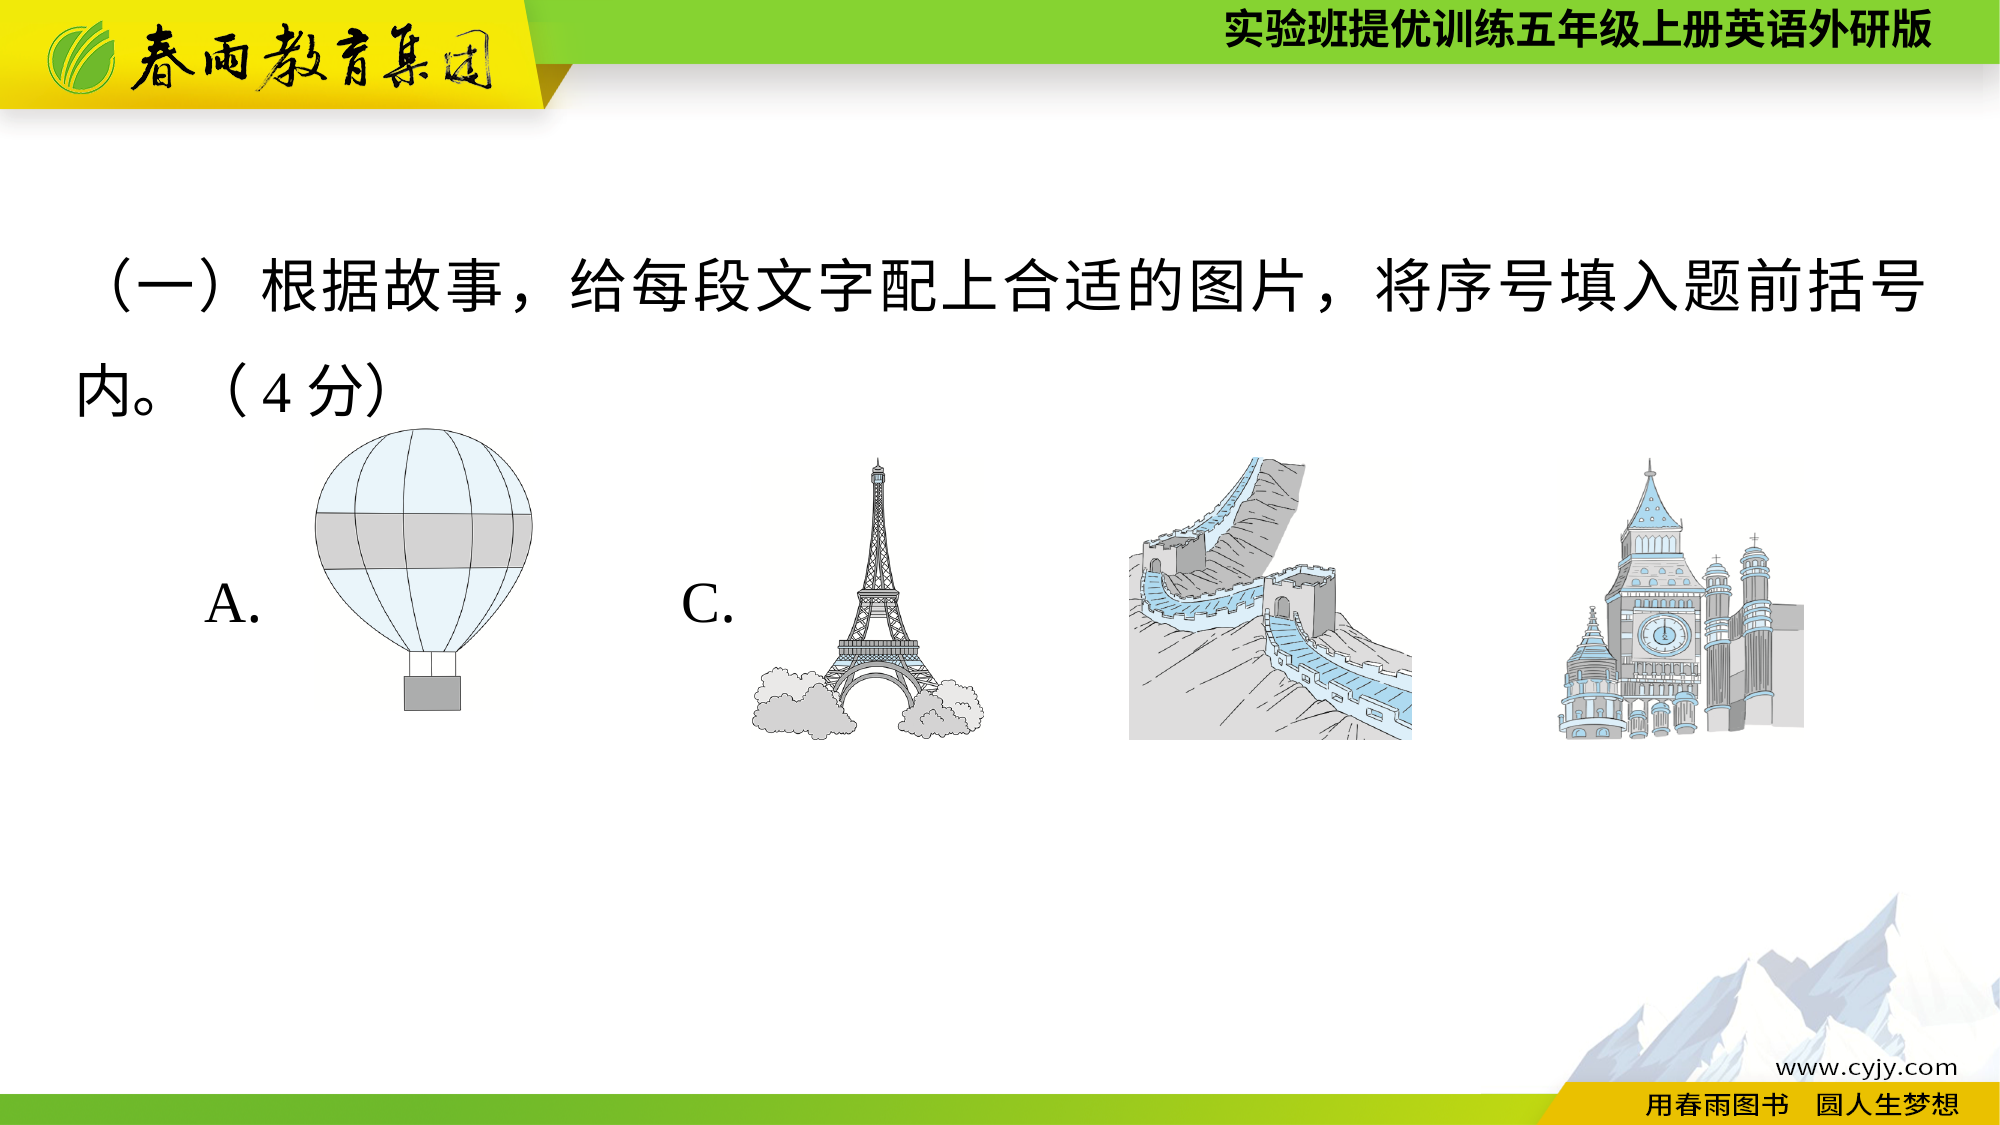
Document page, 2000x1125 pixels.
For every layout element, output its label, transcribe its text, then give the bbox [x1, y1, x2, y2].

picture [0, 0, 2000, 1125]
list （一）根据故事，给每段文字配上合适的图片，将序号填入题前括号内。（4分） A. B. C. D. [59, 206, 1944, 646]
